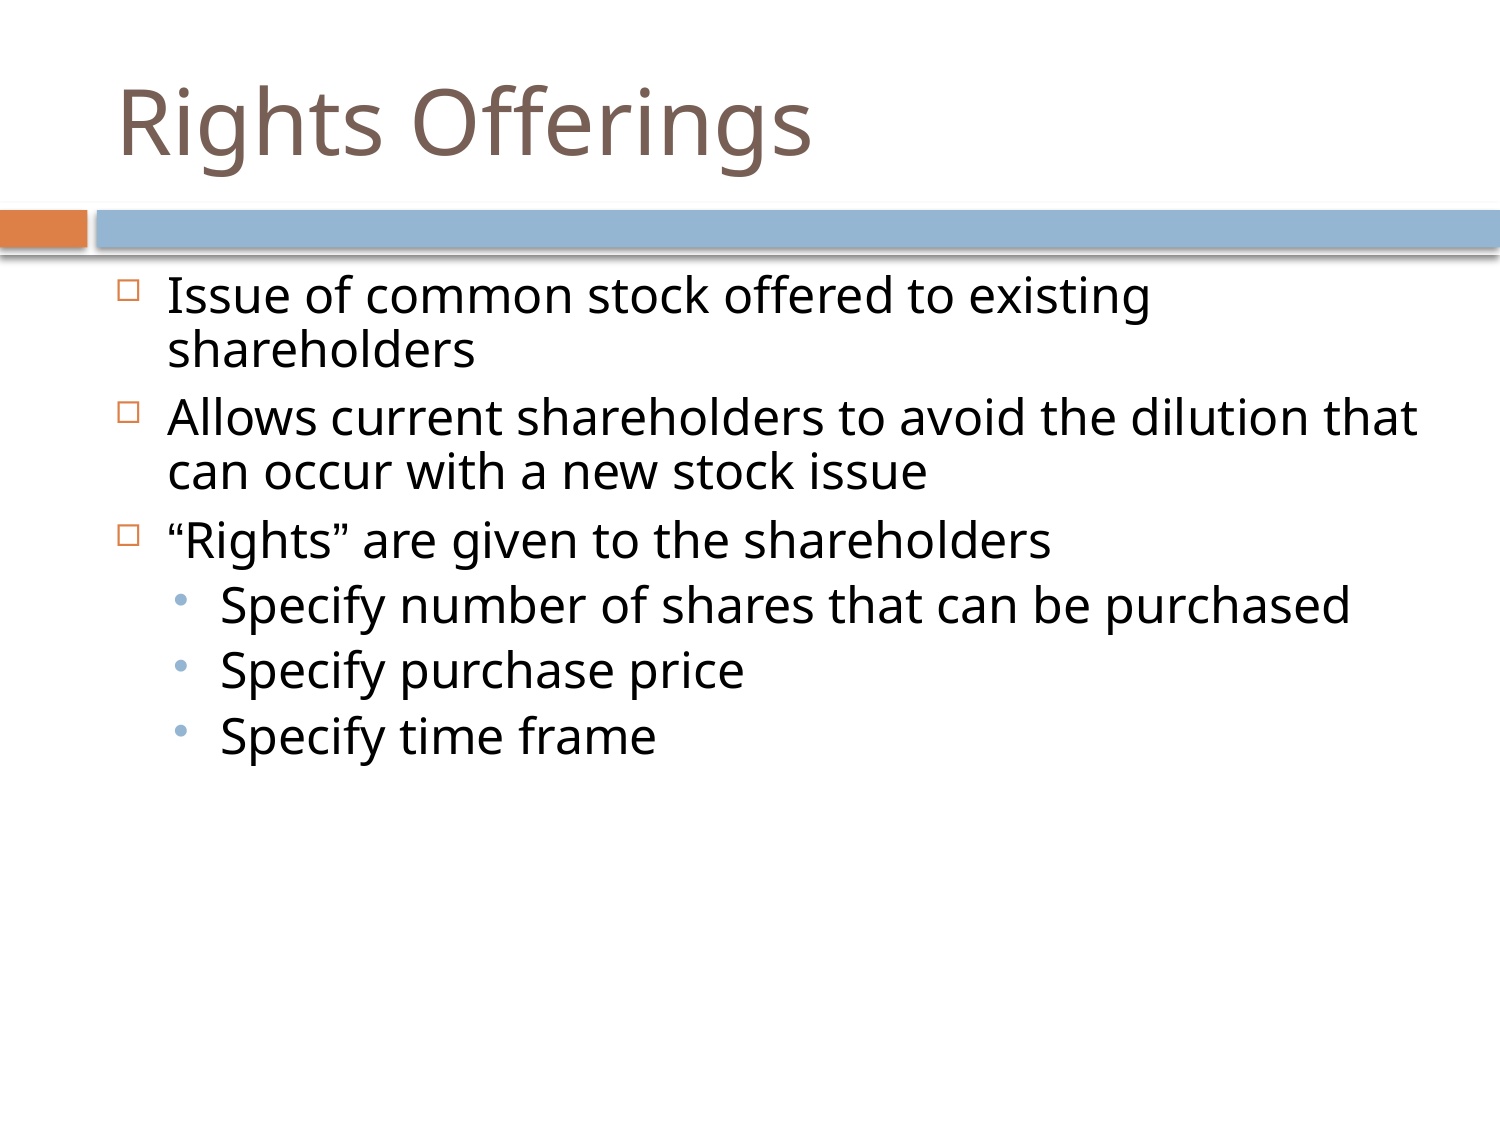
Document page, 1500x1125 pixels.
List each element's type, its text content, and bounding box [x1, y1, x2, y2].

title Rights Offerings [100, 37, 1438, 200]
list Issue of common stock offered to existing shareholders Allows current shareholders to avoid the dilution that can occur with a new stock issue “Rights” are given to the shareholders Specify number of shares that can be purchased Specify purchase price Specify time frame [100, 262, 1438, 1000]
